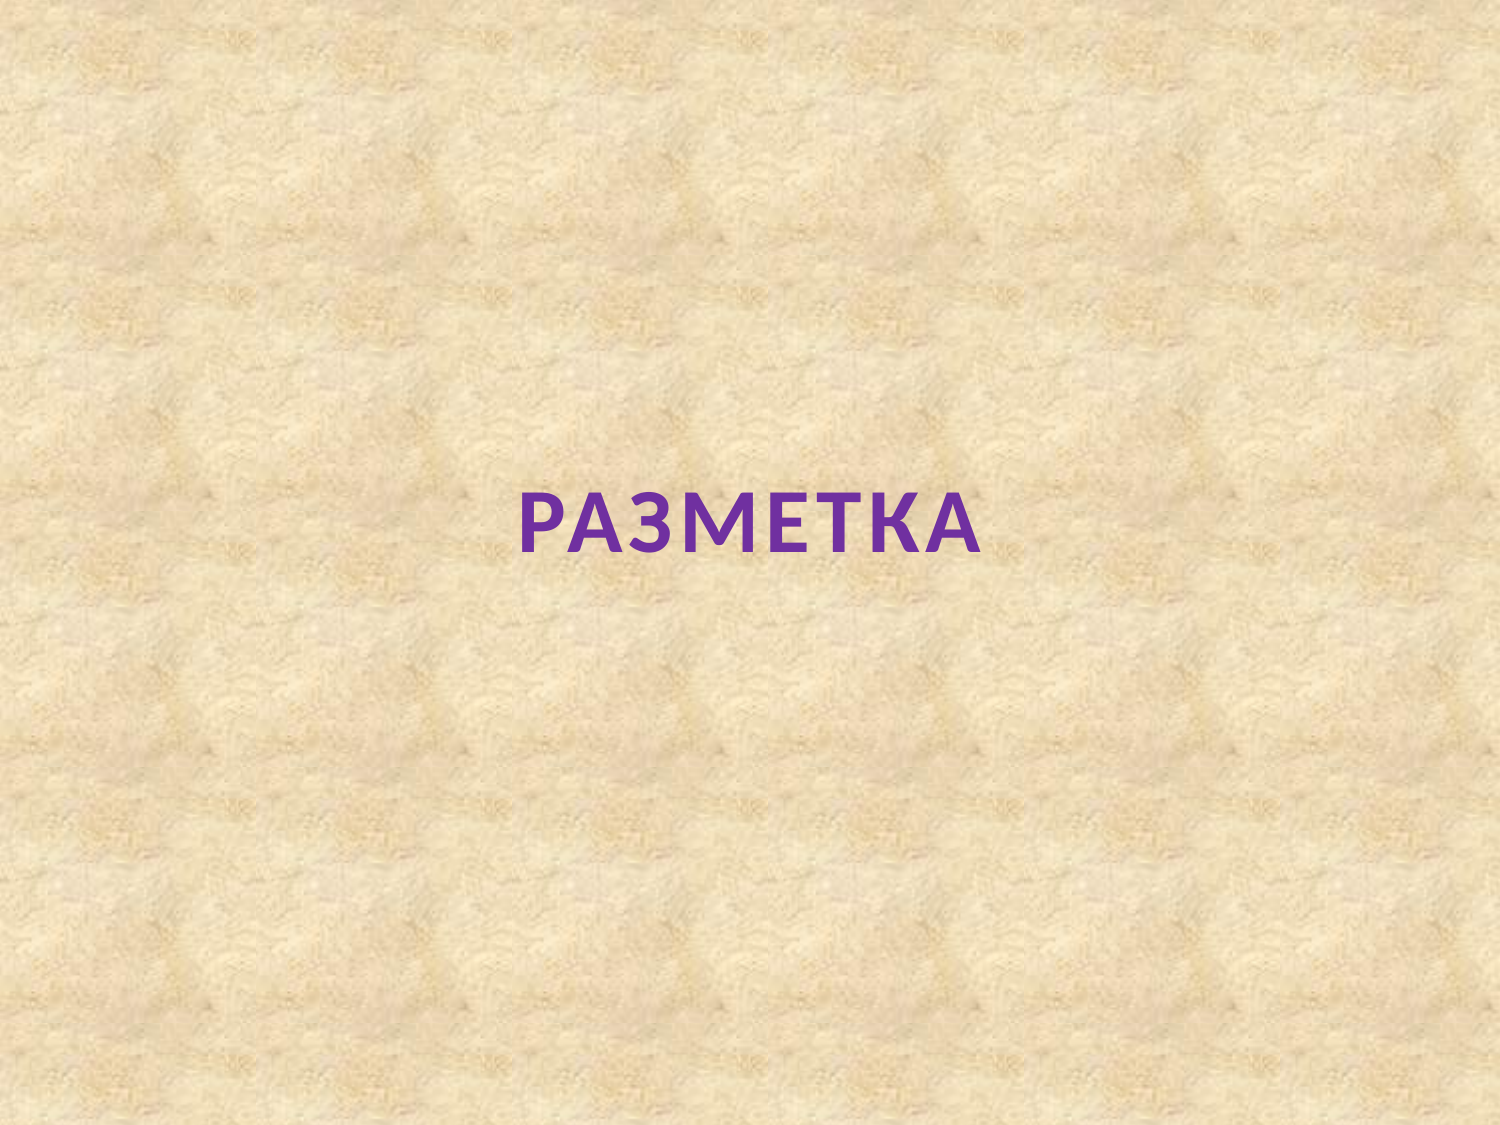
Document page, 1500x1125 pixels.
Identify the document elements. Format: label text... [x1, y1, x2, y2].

slide_number 2 [1074, 1042, 1425, 1103]
picture [0, 0, 1500, 1125]
title РАЗМЕТКА [75, 257, 1425, 774]
